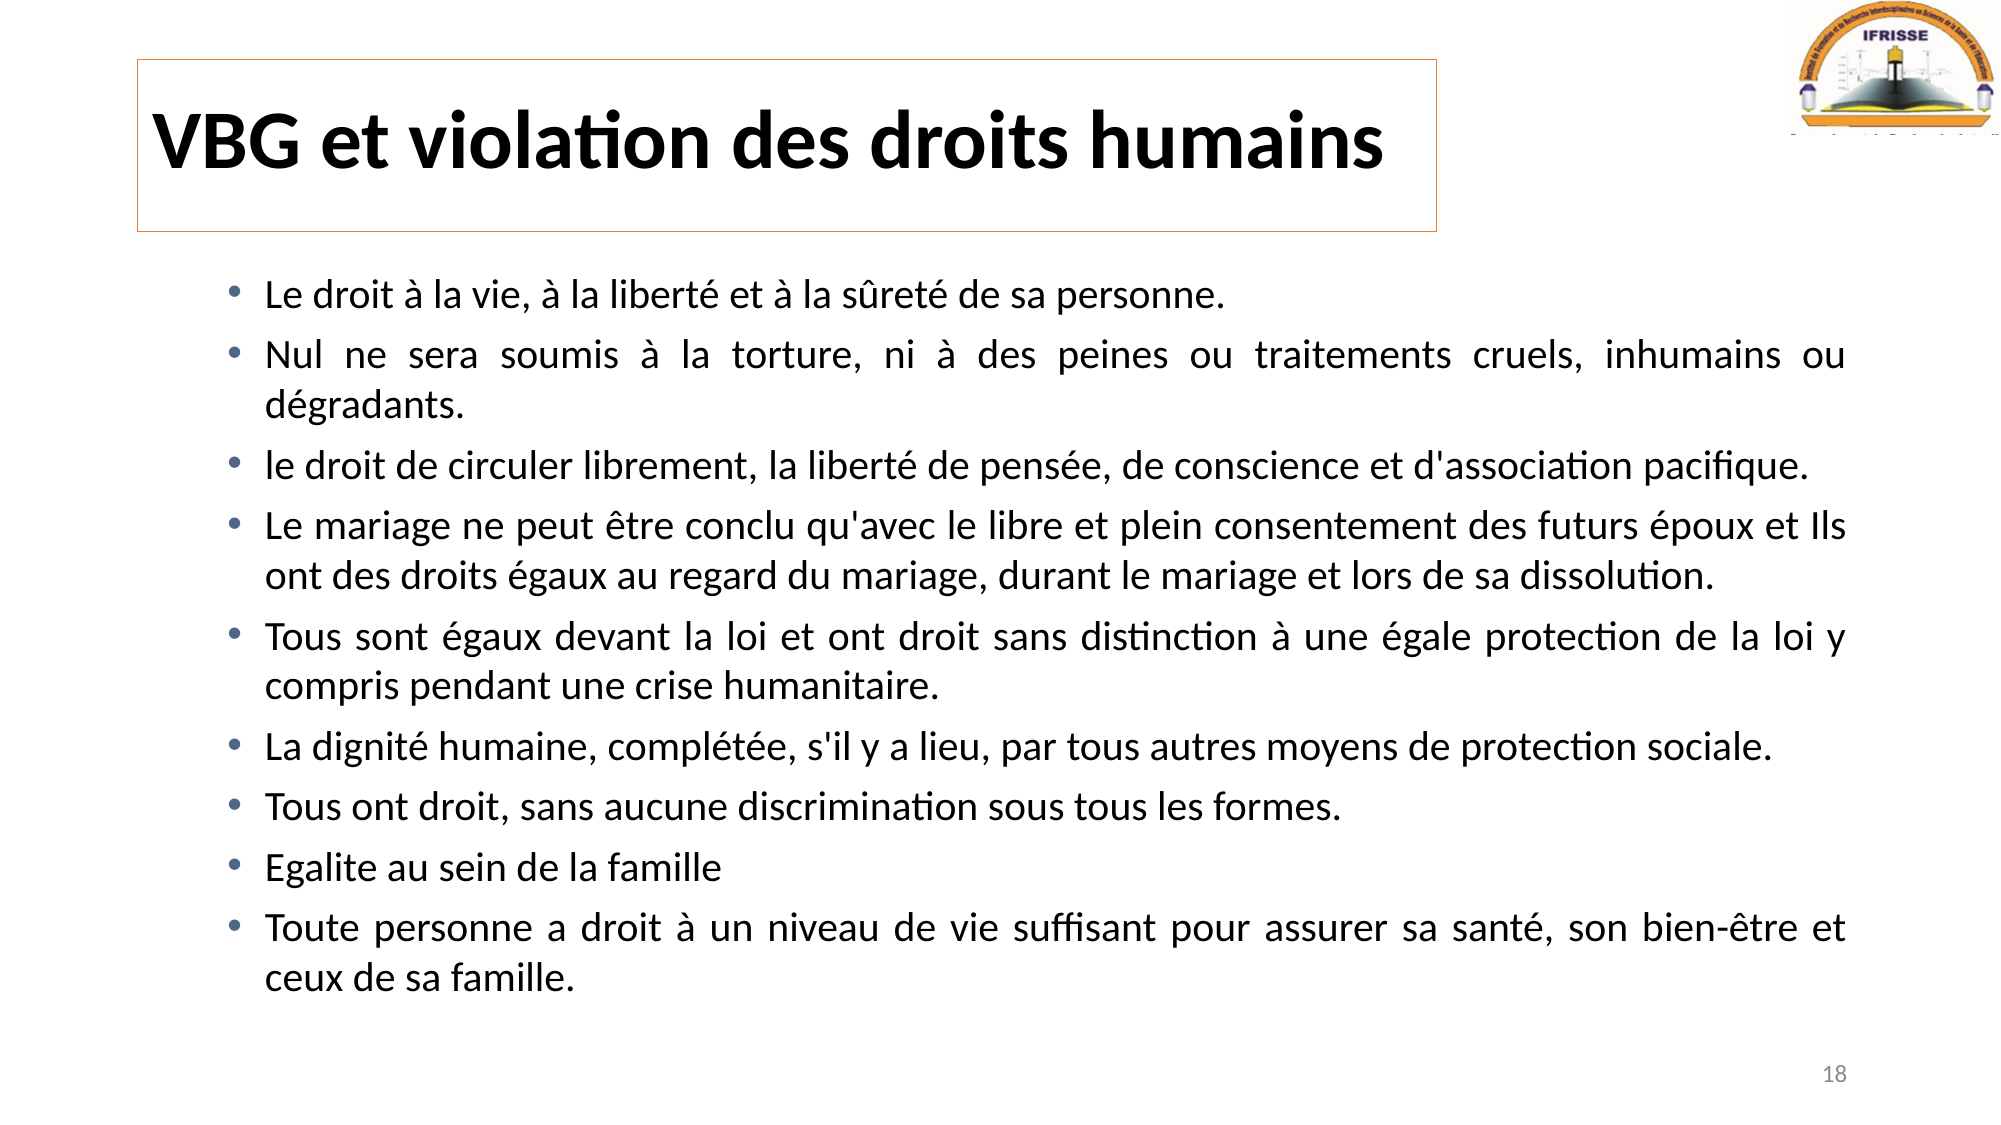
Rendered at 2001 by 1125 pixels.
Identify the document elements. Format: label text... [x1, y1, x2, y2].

list Le droit à la vie, à la liberté et à la sûreté de sa personne. Nul ne sera soumis à la torture, ni à des peines ou traitements cruels, inhumains ou dégradants. le droit de circuler librement, la liberté de pensée, de conscience et d'association pacifique. Le mariage ne peut être conclu qu'avec le libre et plein consentement des futurs époux et Ils ont des droits égaux au regard du mariage, durant le mariage et lors de sa dissolution. Tous sont égaux devant la loi et ont droit sans distinction à une égale protection de la loi y compris pendant une crise humanitaire. La dignité humaine, complétée, s'il y a lieu, par tous autres moyens de protection sociale. Tous ont droit, sans aucune discrimination sous tous les formes. Egalite au sein de la famille Toute personne a droit à un niveau de vie suffisant pour assurer sa santé, son bien-être et ceux de sa famille. [137, 259, 1863, 1014]
picture [1791, 0, 2000, 135]
slide_number 18 [1412, 1042, 1863, 1103]
title VBG et violation des droits humains [137, 59, 1437, 232]
